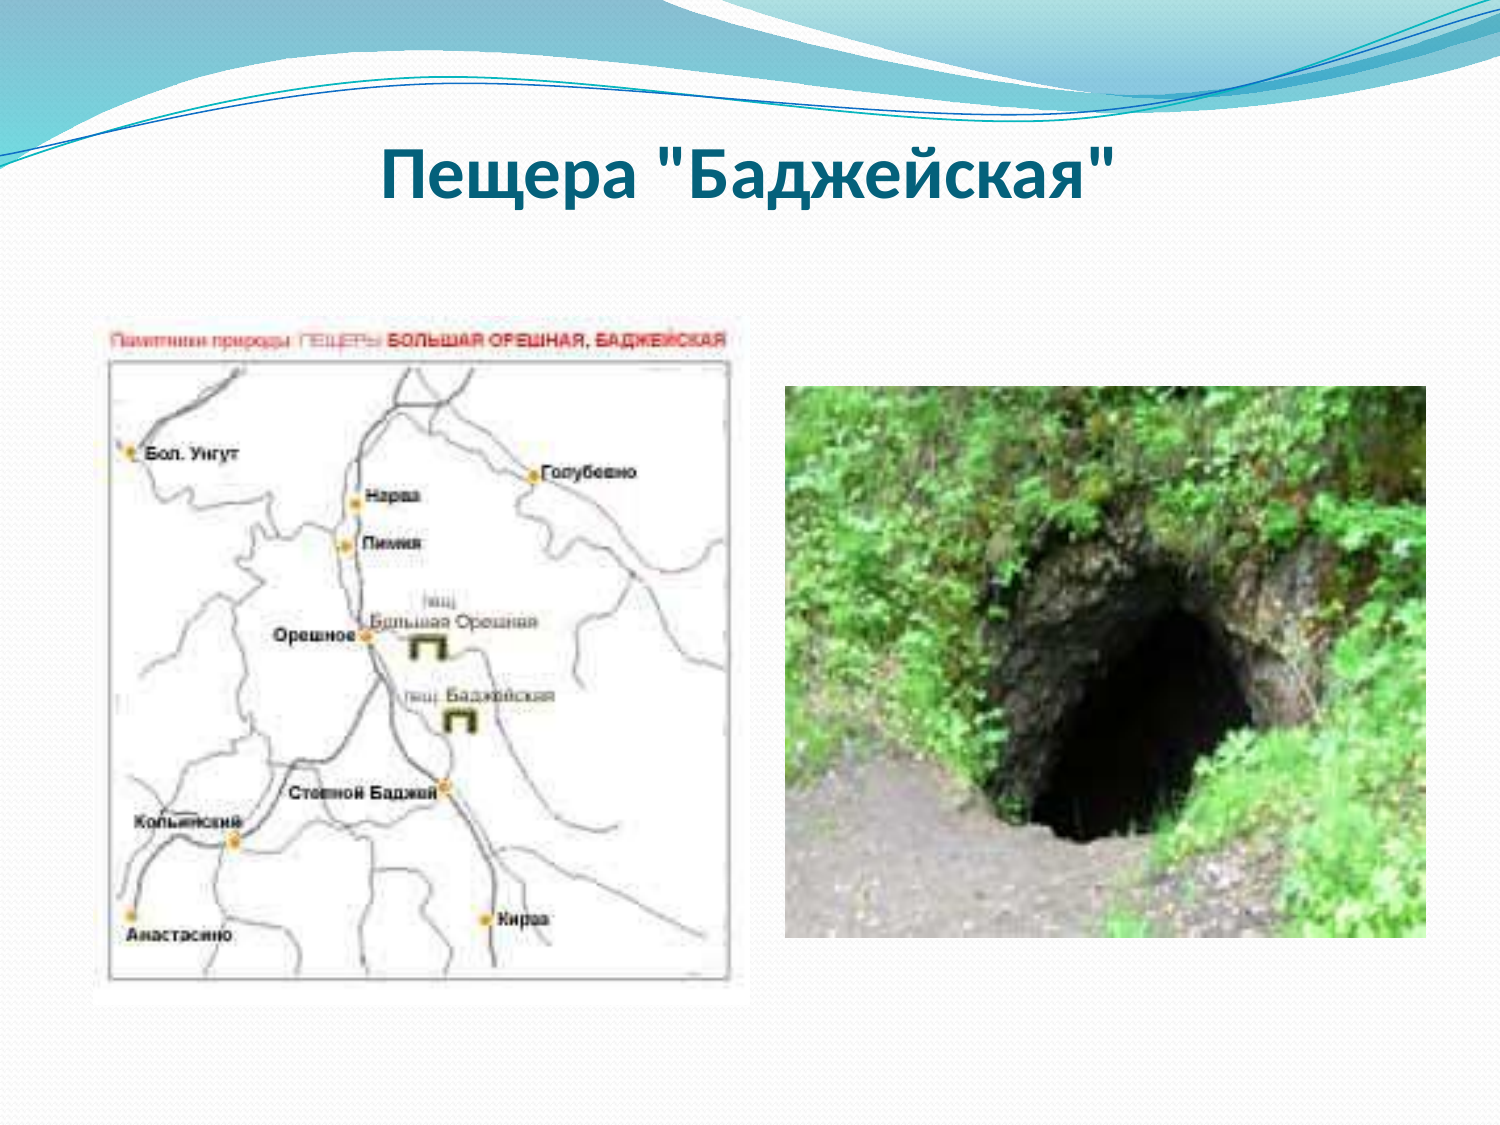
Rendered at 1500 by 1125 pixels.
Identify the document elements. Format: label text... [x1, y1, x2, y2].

picture [784, 386, 1426, 938]
picture [93, 316, 751, 1005]
title Пещера "Баджейская" [75, 115, 1425, 304]
